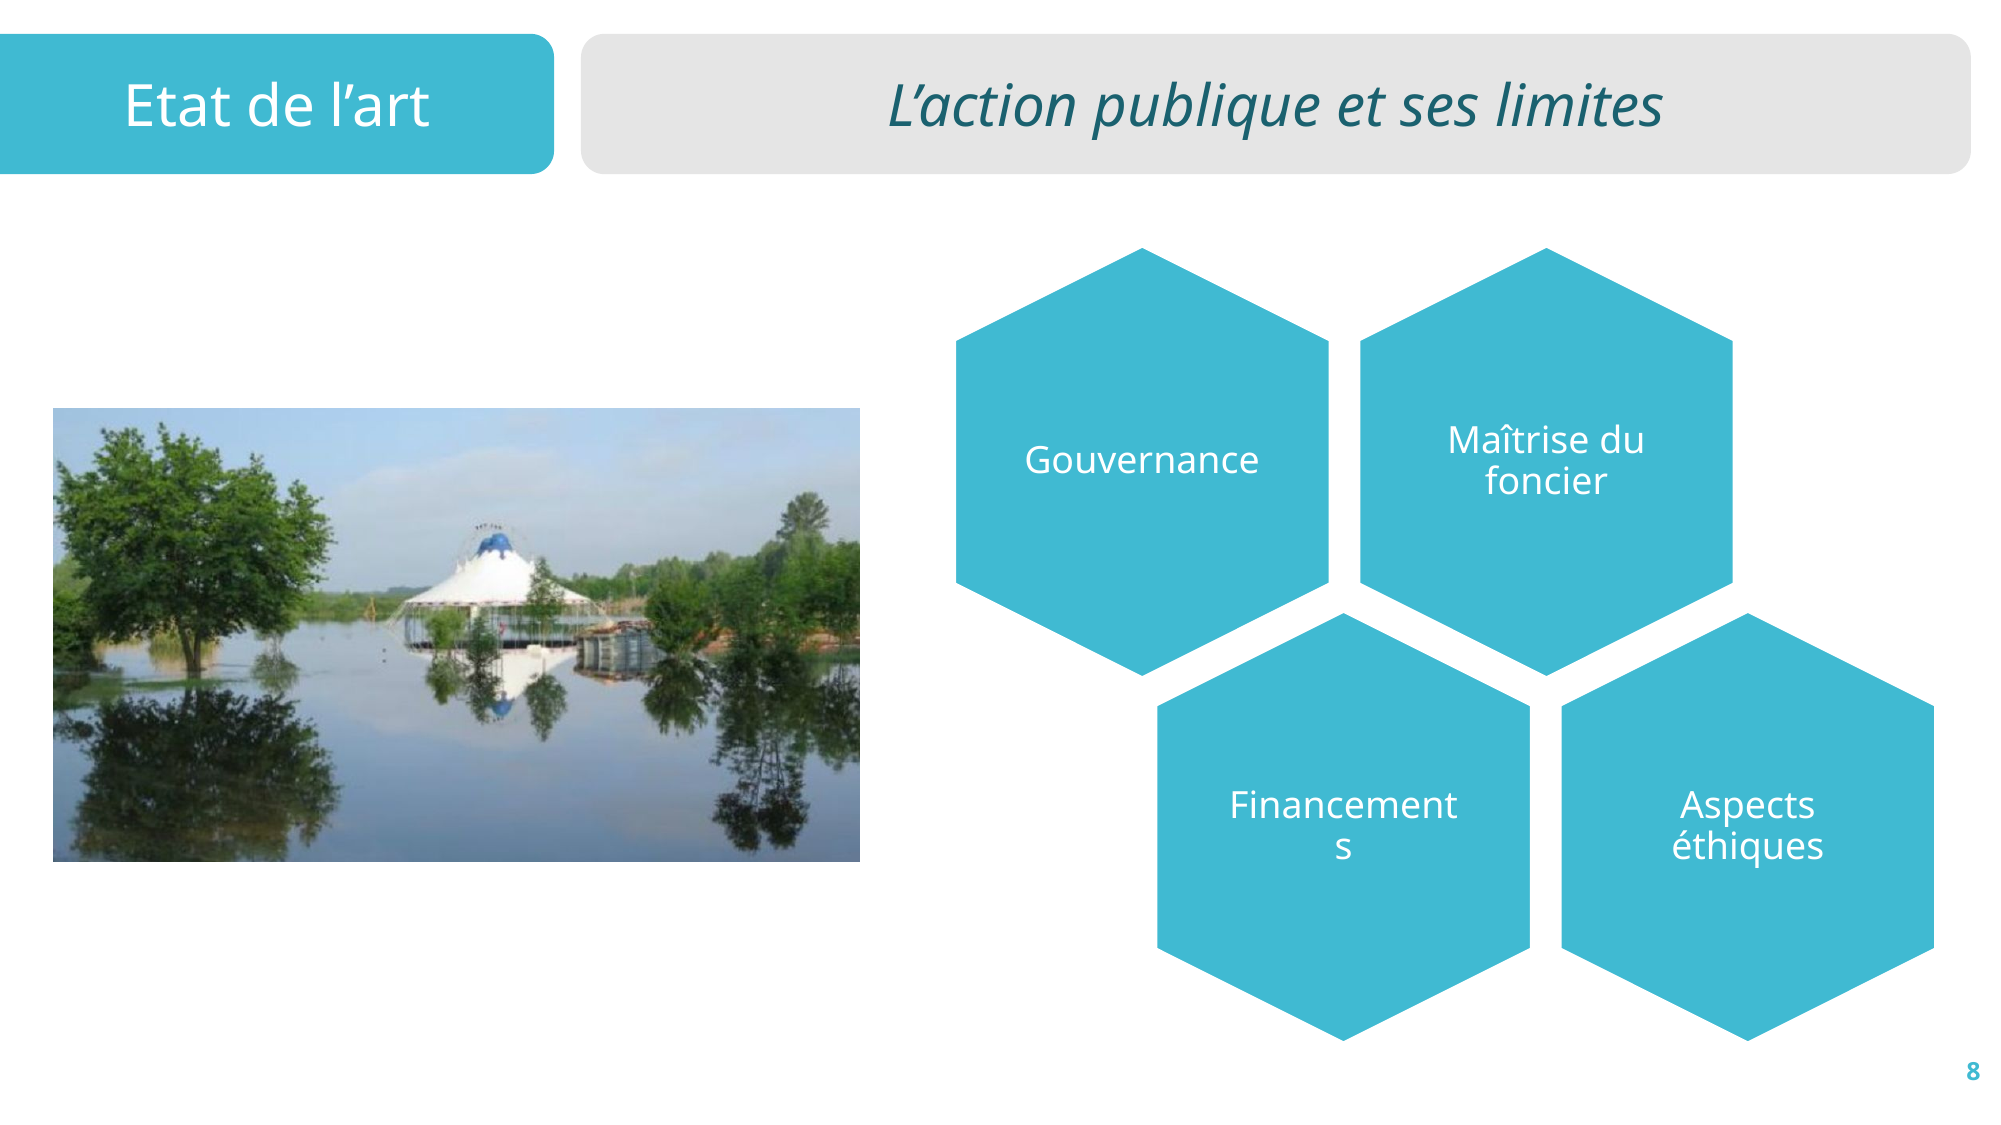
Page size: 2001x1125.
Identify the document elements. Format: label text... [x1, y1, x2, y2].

picture [52, 408, 860, 863]
text_box [0, 32, 555, 176]
text_box L’action publique et ses limites [611, 61, 1941, 146]
text_box [580, 32, 1972, 176]
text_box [675, 100, 2000, 1125]
text_box Etat de l’art [26, 61, 527, 146]
